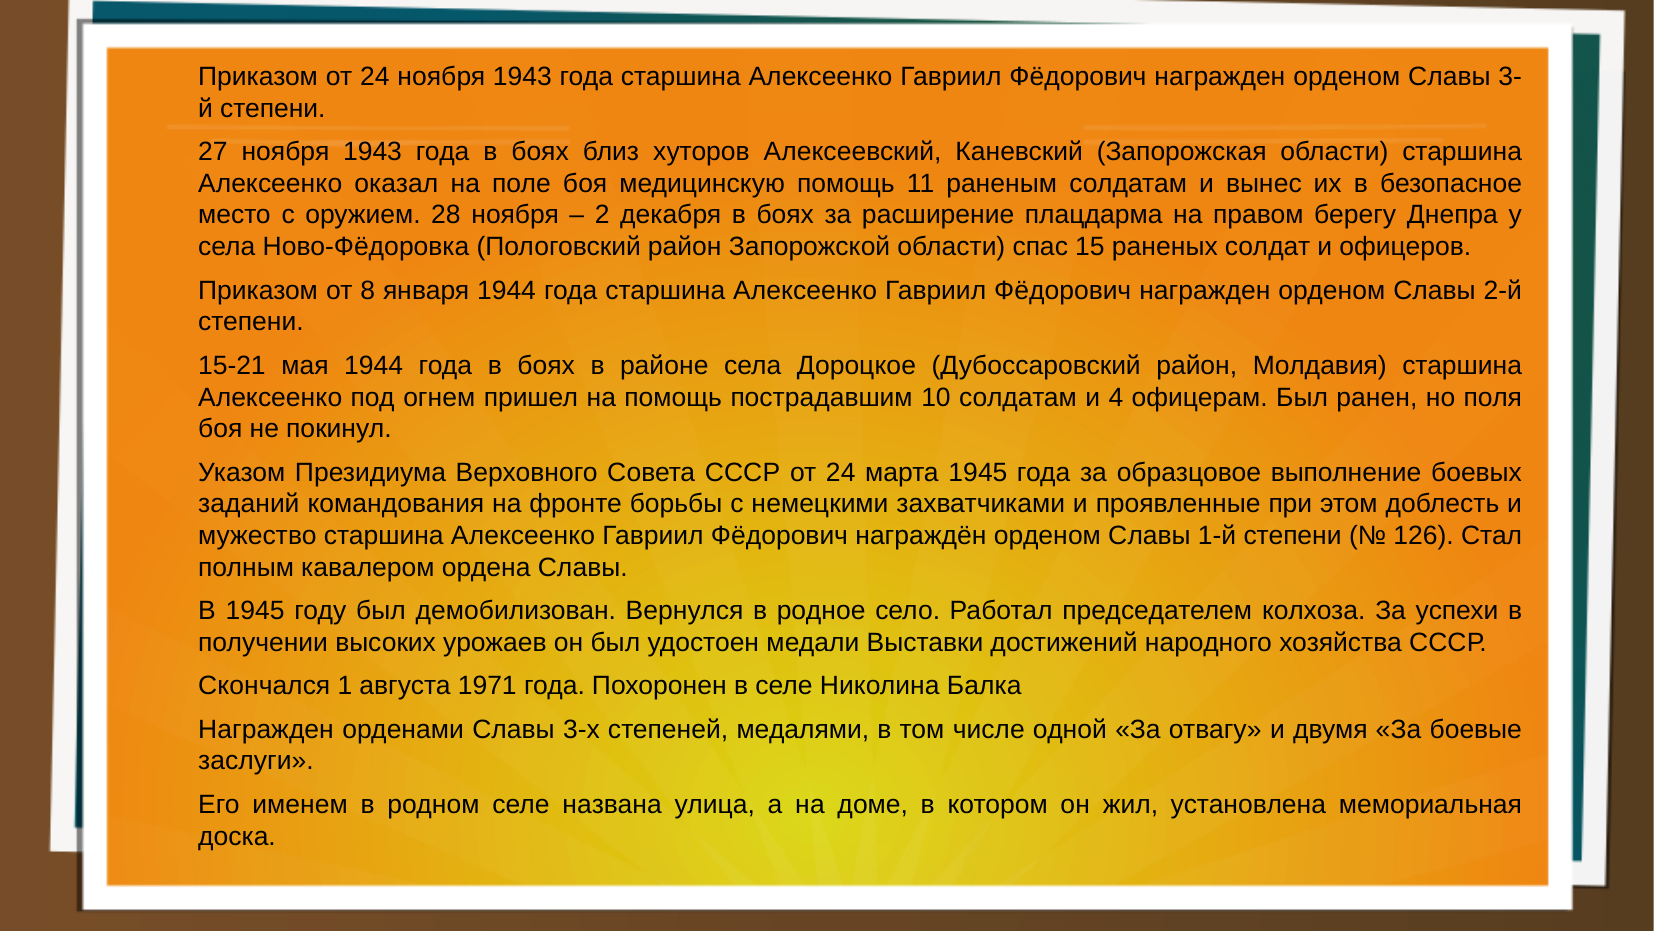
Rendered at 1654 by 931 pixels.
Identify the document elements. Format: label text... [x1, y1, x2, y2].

picture [0, 0, 1654, 931]
text_box Приказом от 24 ноября 1943 года старшина Алексеенко Гавриил Фёдорович награжден орденом Славы 3-й степени. 27 ноября 1943 года в боях близ хуторов Алексеевский, Каневский (Запорожская области) старшина Алексеенко оказал на поле боя медицинскую помощь 11 раненым солдатам и вынес их в безопасное место с оружием. 28 ноября – 2 декабря в боях за расширение плацдарма на правом берегу Днепра у села Ново-Фёдоровка (Пологовский район Запорожской области) спас 15 раненых солдат и офицеров. Приказом от 8 января 1944 года старшина Алексеенко Гавриил Фёдорович награжден орденом Славы 2-й степени. 15-21 мая 1944 года в боях в районе села Дороцкое (Дубоссаровский район, Молдавия) старшина Алексеенко под огнем пришел на помощь пострадавшим 10 солдатам и 4 офицерам. Был ранен, но поля боя не покинул. Указом Президиума Верховного Совета СССР от 24 марта 1945 года за образцовое выполнение боевых заданий командования на фронте борьбы с немецкими захватчиками и проявленные при этом доблесть и мужество старшина Алексеенко Гавриил Фёдорович награждён орденом Славы 1-й степени (№ 126). Стал полным кавалером ордена Славы. В 1945 году был демобилизован. Вернулся в родное село. Работал председателем колхоза. За успехи в получении высоких урожаев он был удостоен медали Выставки достижений народного хозяйства СССР. Скончался 1 августа 1971 года. Похоронен в селе Николина Балка Награжден орденами Славы 3-х степеней, медалями, в том числе одной «За отвагу» и двумя «За боевые заслуги». Его именем в родном селе названа улица, а на доме, в котором он жил, установлена мемориальная доска. [129, 58, 1524, 863]
